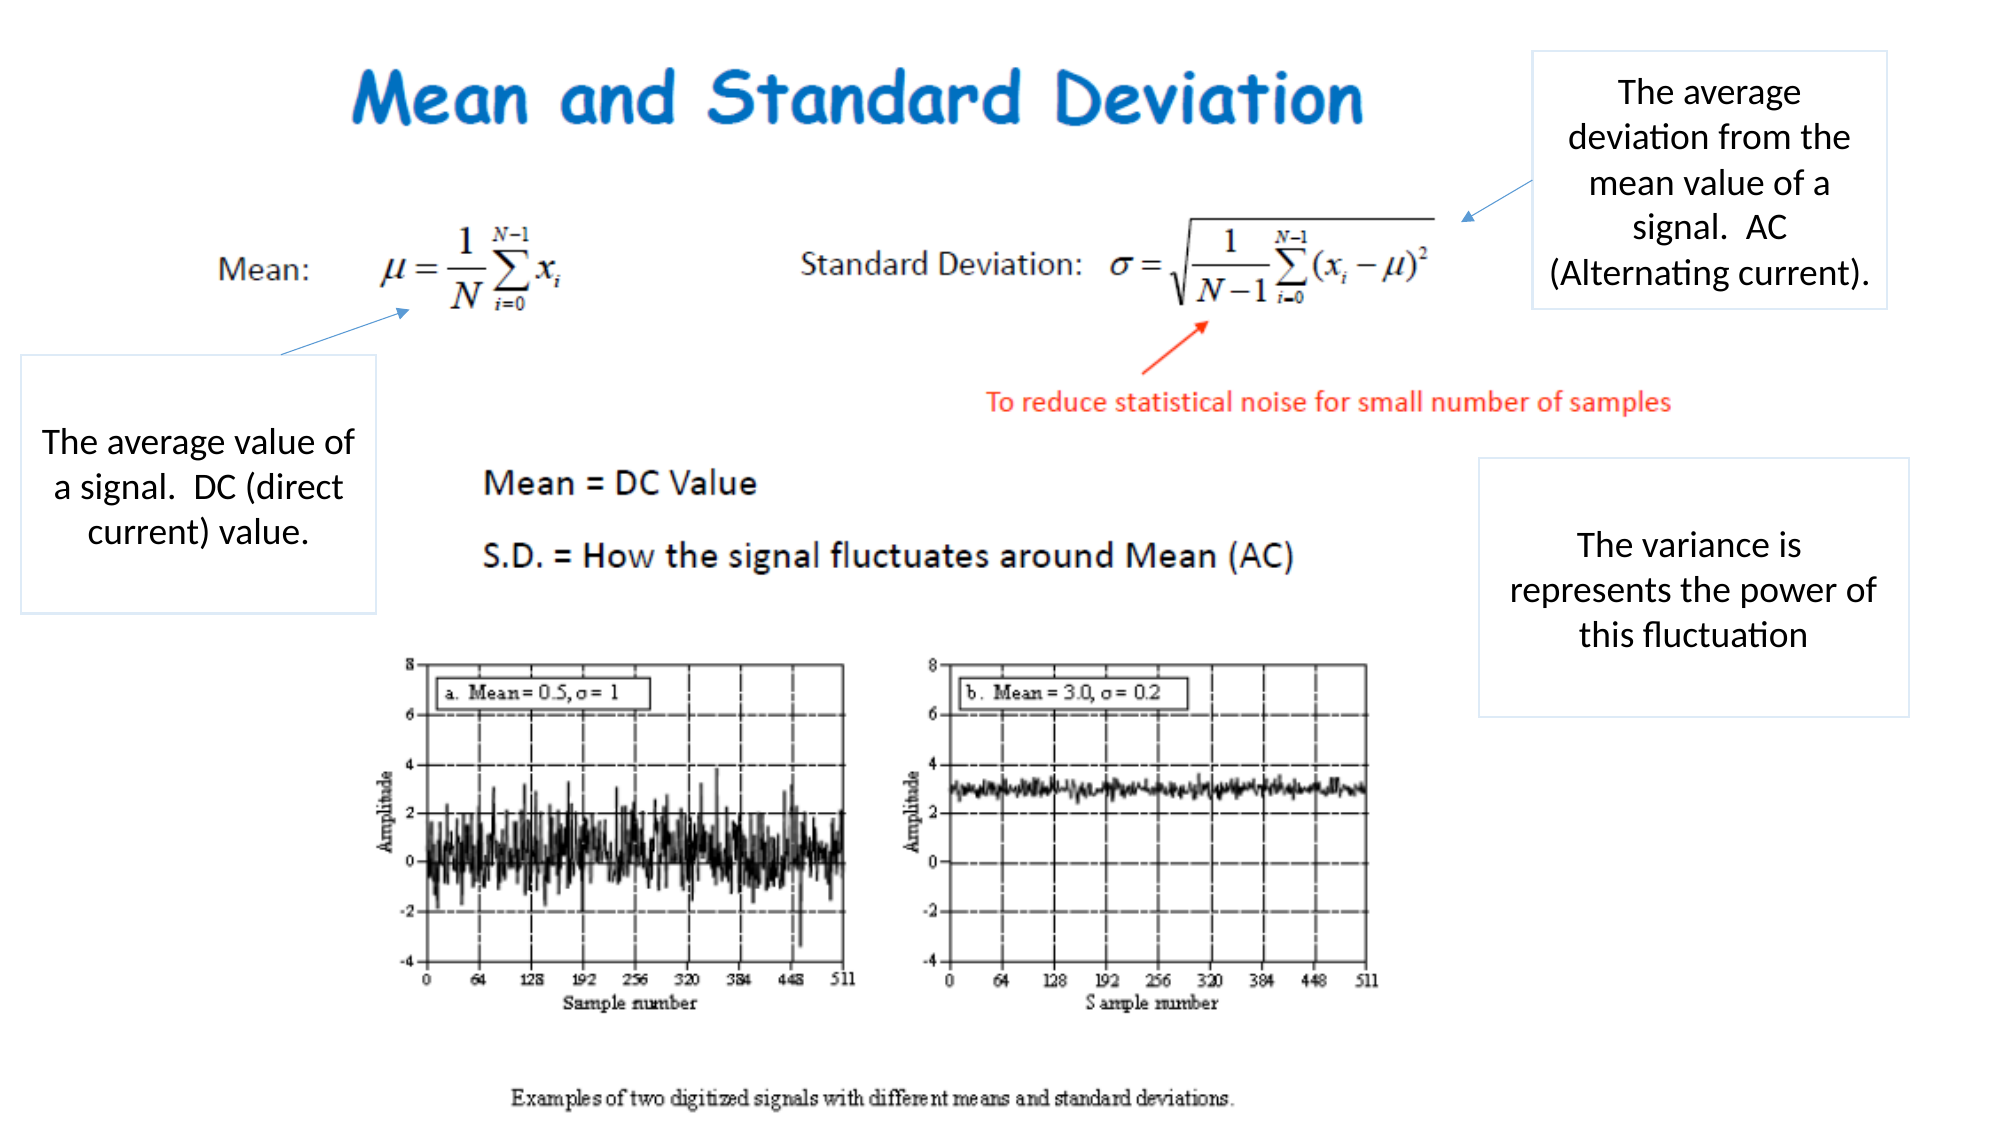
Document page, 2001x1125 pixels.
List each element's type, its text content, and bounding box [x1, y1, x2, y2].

picture [194, 50, 1710, 1125]
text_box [280, 309, 410, 355]
text_box The average value of a signal. DC (direct current) value. [20, 354, 194, 615]
text_box The average deviation from the mean value of a signal. AC (Alternating current). [1710, 50, 1888, 310]
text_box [1460, 180, 1533, 223]
